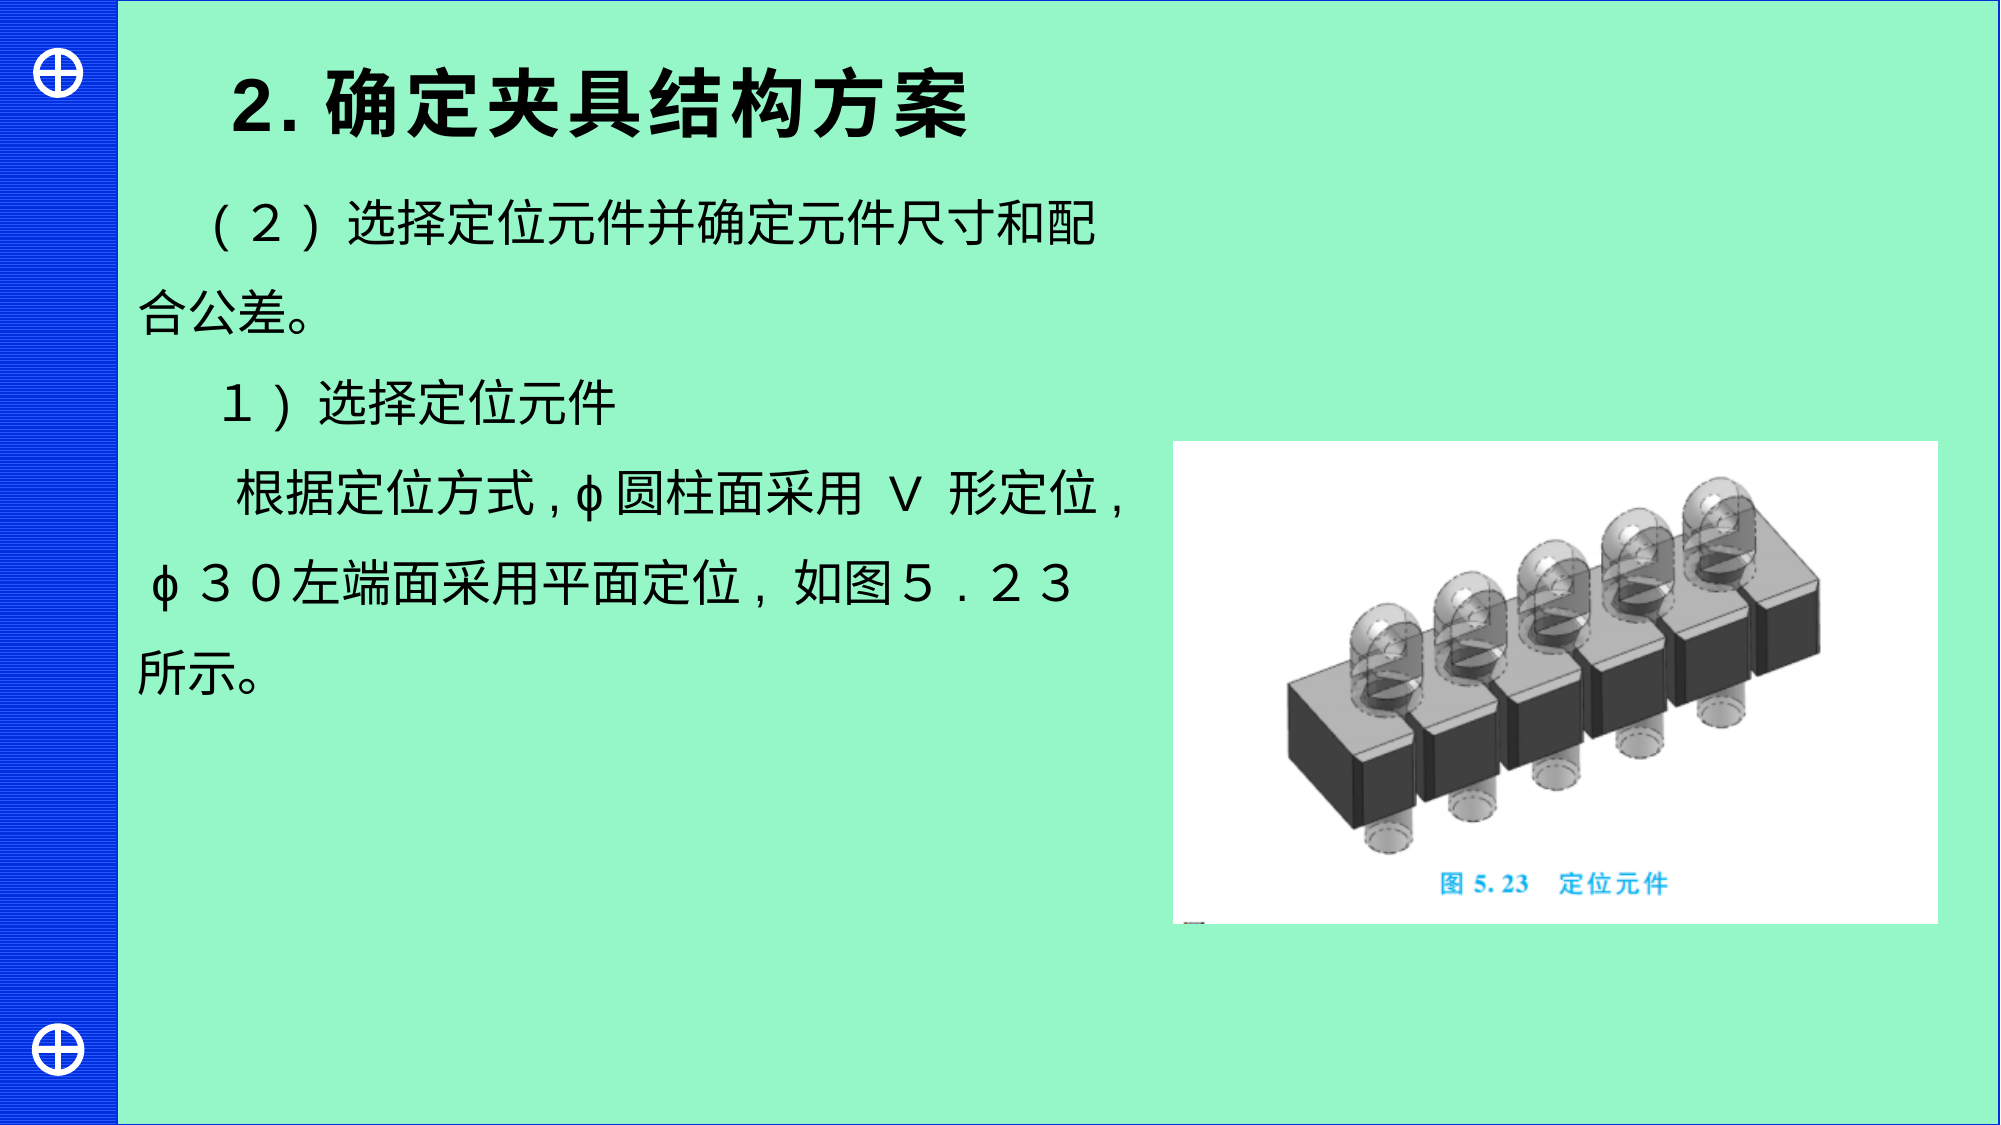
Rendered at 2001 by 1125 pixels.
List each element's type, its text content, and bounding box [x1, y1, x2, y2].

picture [1173, 441, 1938, 925]
text_box 2.确定夹具结构方案 [135, 32, 1423, 155]
